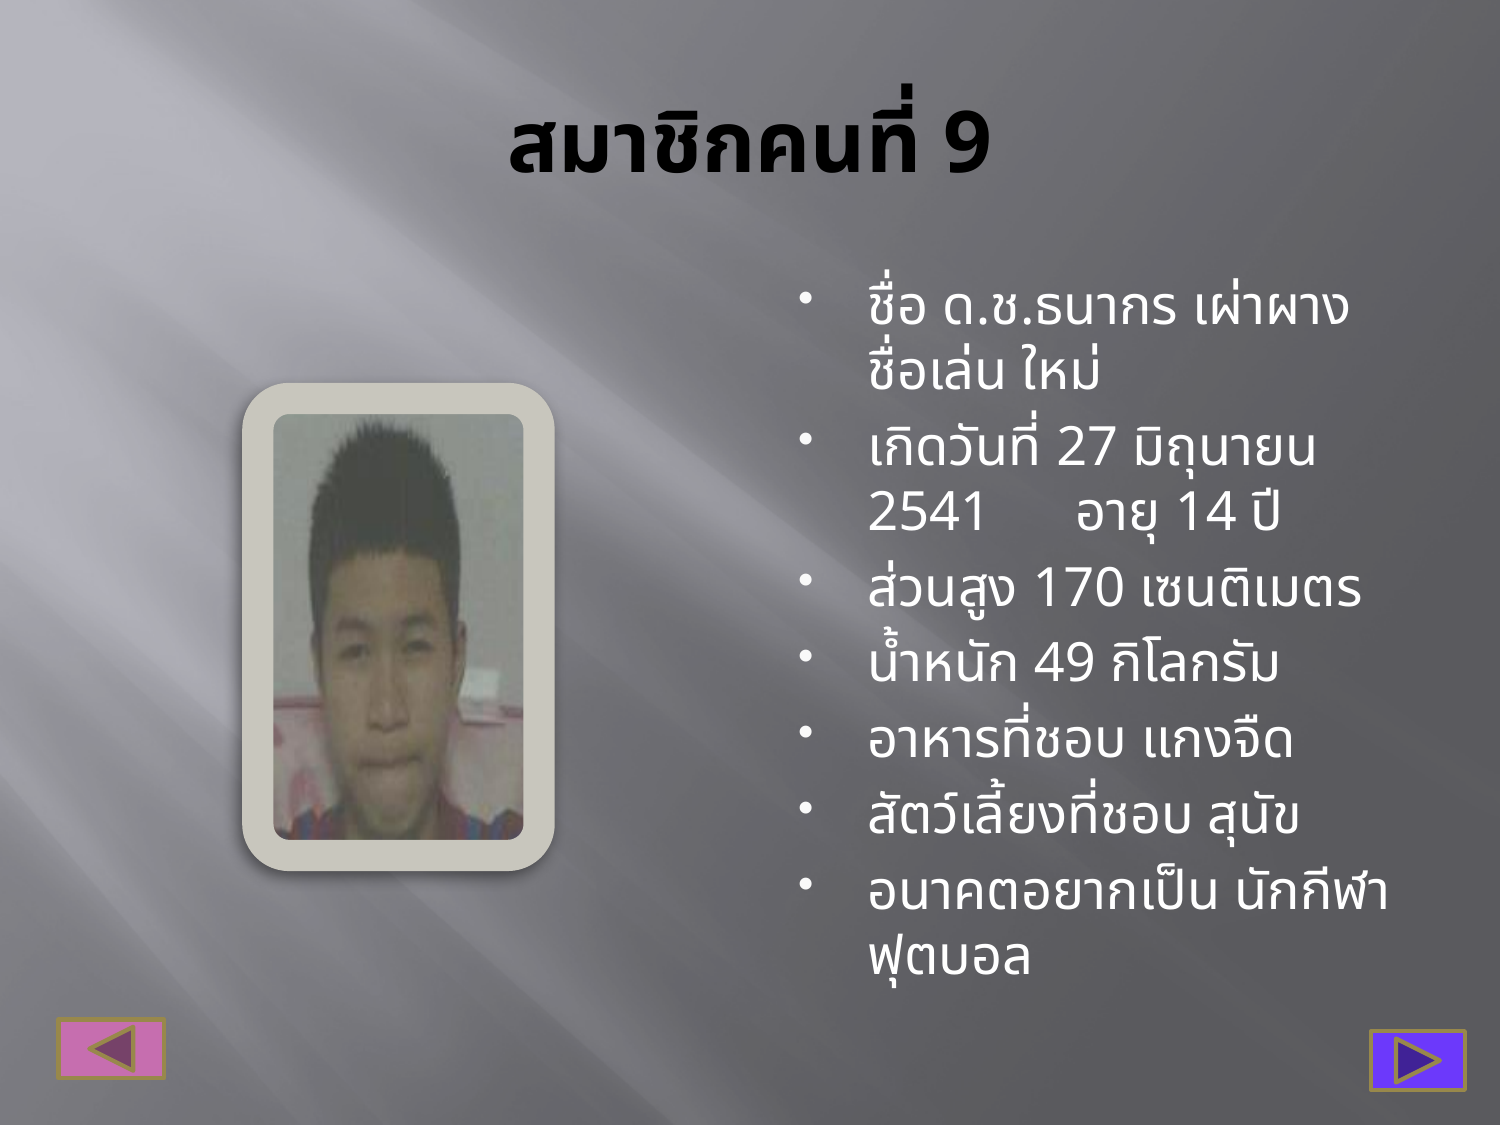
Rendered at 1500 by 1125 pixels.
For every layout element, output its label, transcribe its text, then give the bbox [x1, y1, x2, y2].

text_box [56, 1017, 166, 1080]
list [257, 398, 540, 856]
text_box [1369, 1029, 1467, 1092]
title สมาชิกคนที่ 9 [75, 45, 1425, 233]
list ชื่อ ด.ช.ธนากร เผ่าผาง ชื่อเล่น ใหม่ เกิดวันที่ 27 มิถุนายน 2541 อายุ 14 ปี ส่วนสูง 170 เซนติเมตร น้ำหนัก 49 กิโลกรัม อาหารที่ชอบ แกงจืด สัตว์เลี้ยงที่ชอบ สุนัข อนาคตอยากเป็น นักกีฬาฟุตบอล [762, 262, 1425, 1005]
